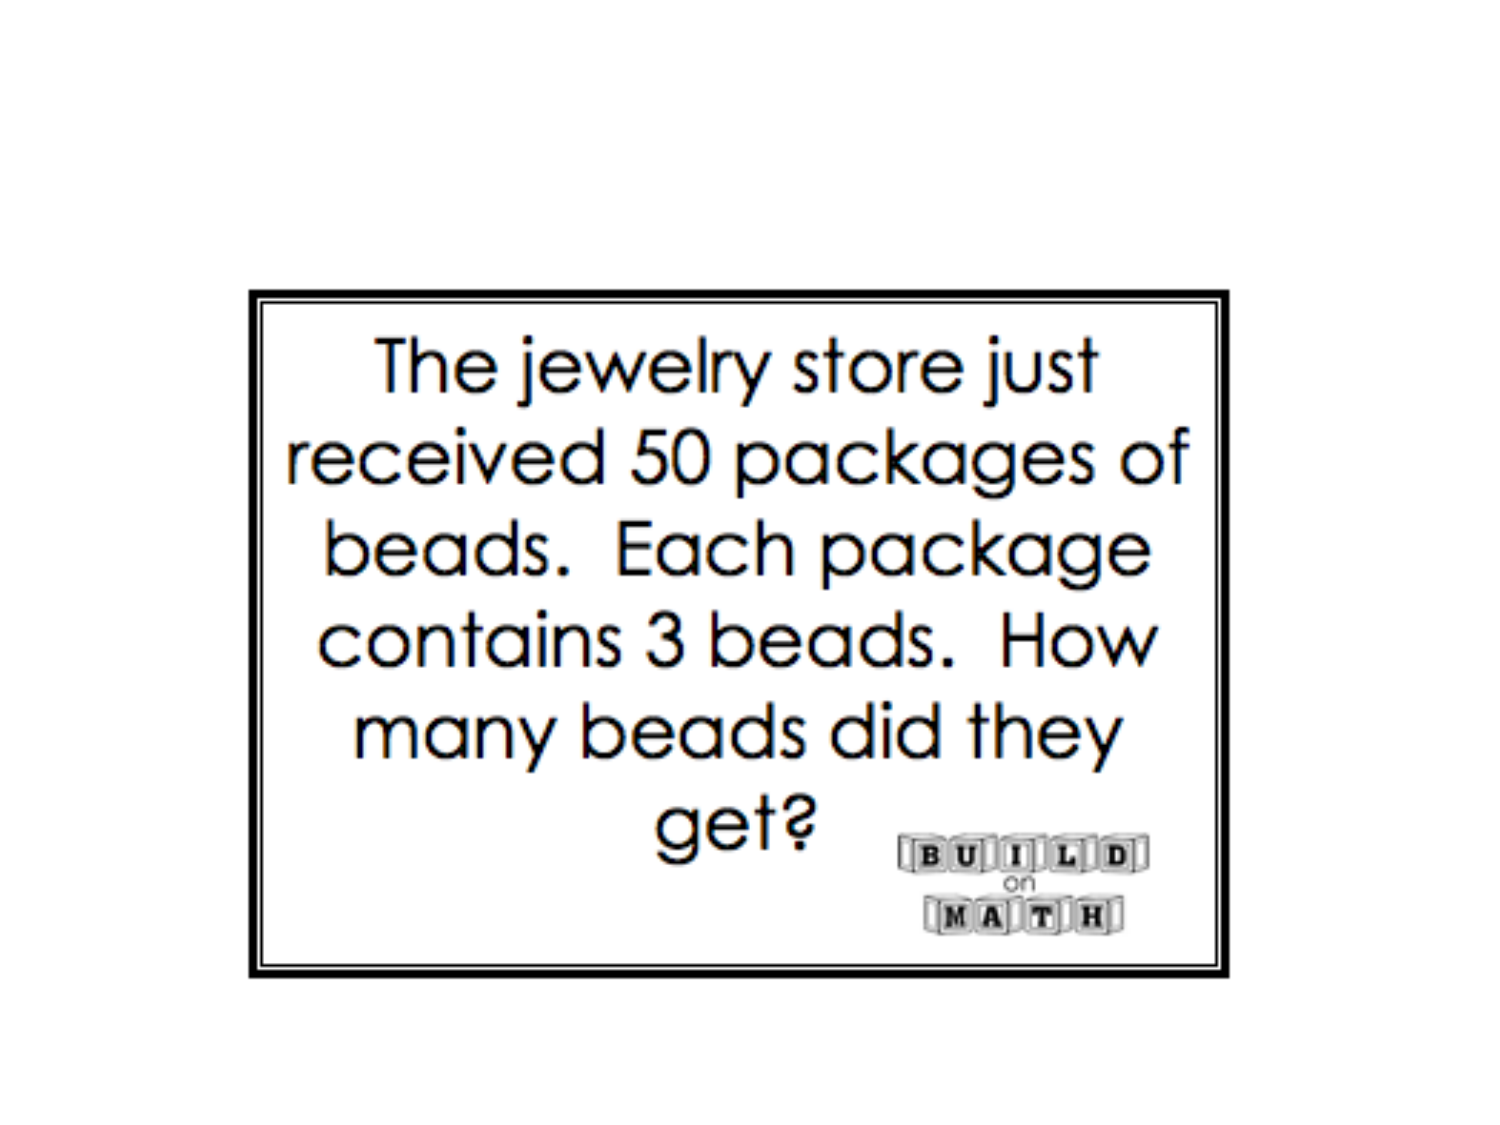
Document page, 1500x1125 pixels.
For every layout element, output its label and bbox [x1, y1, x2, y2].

list [74, 262, 1426, 1006]
